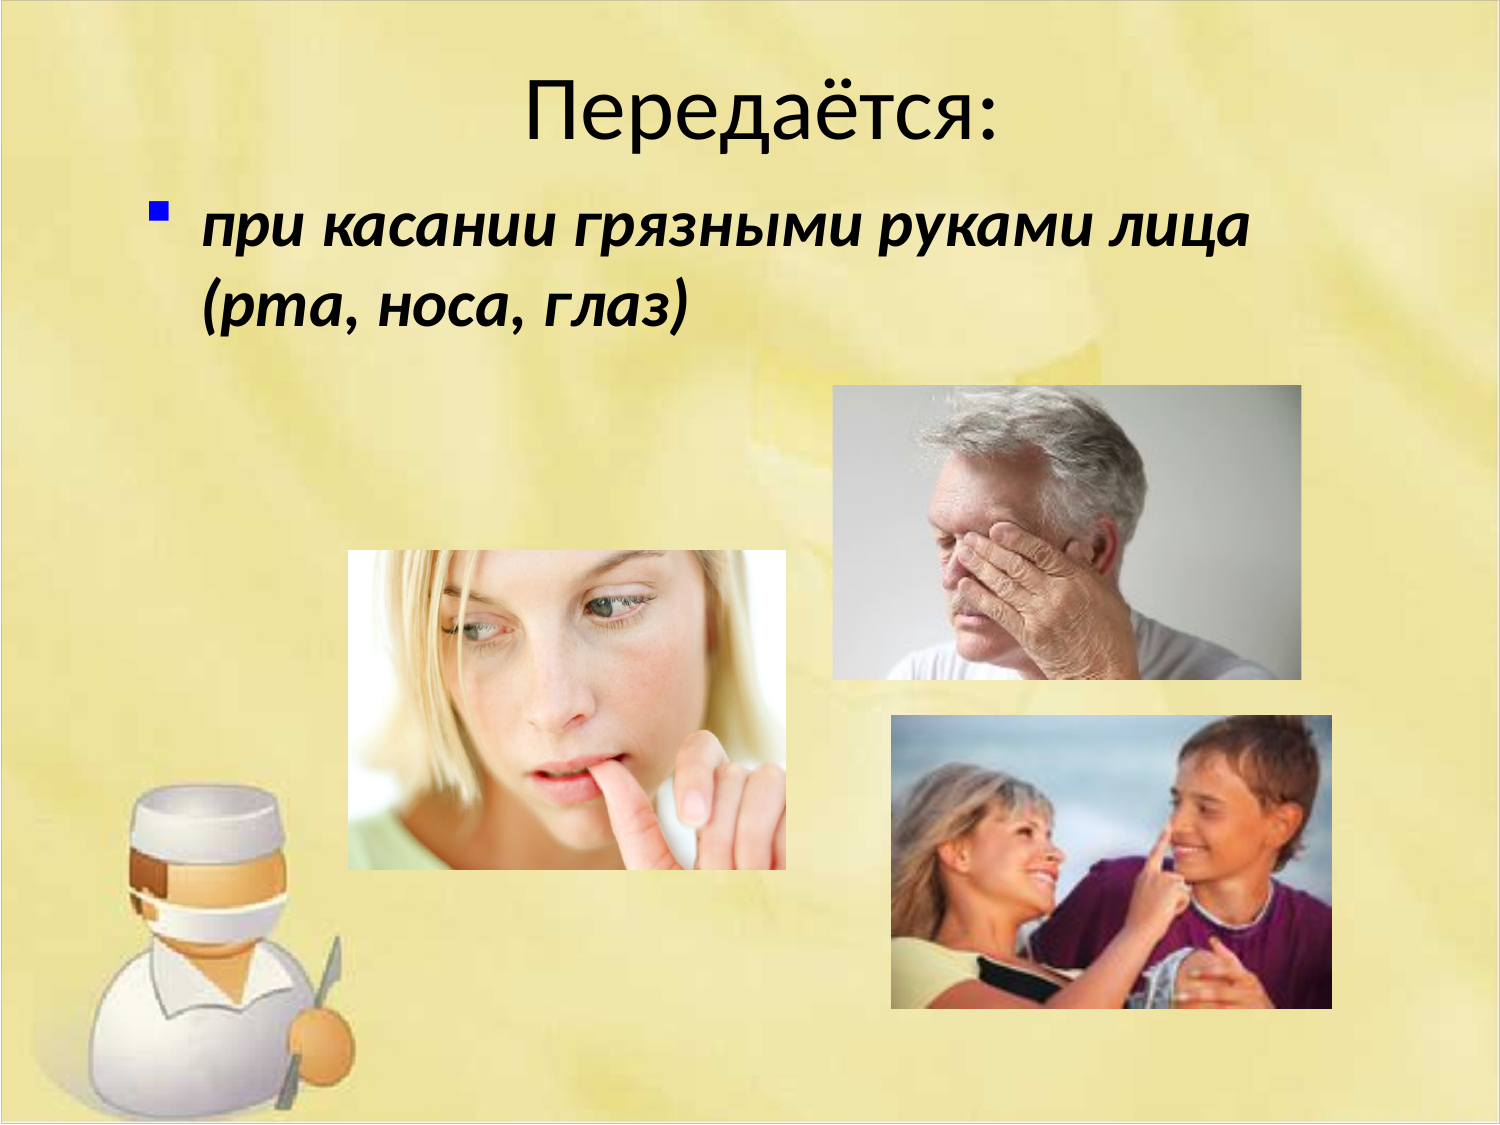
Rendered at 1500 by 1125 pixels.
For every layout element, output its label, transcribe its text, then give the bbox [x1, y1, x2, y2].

picture [0, 0, 1500, 1125]
text_box при касании грязными руками лица (рта, носа, глаз) [128, 172, 1443, 374]
text_box Передаётся: [74, 40, 1451, 211]
